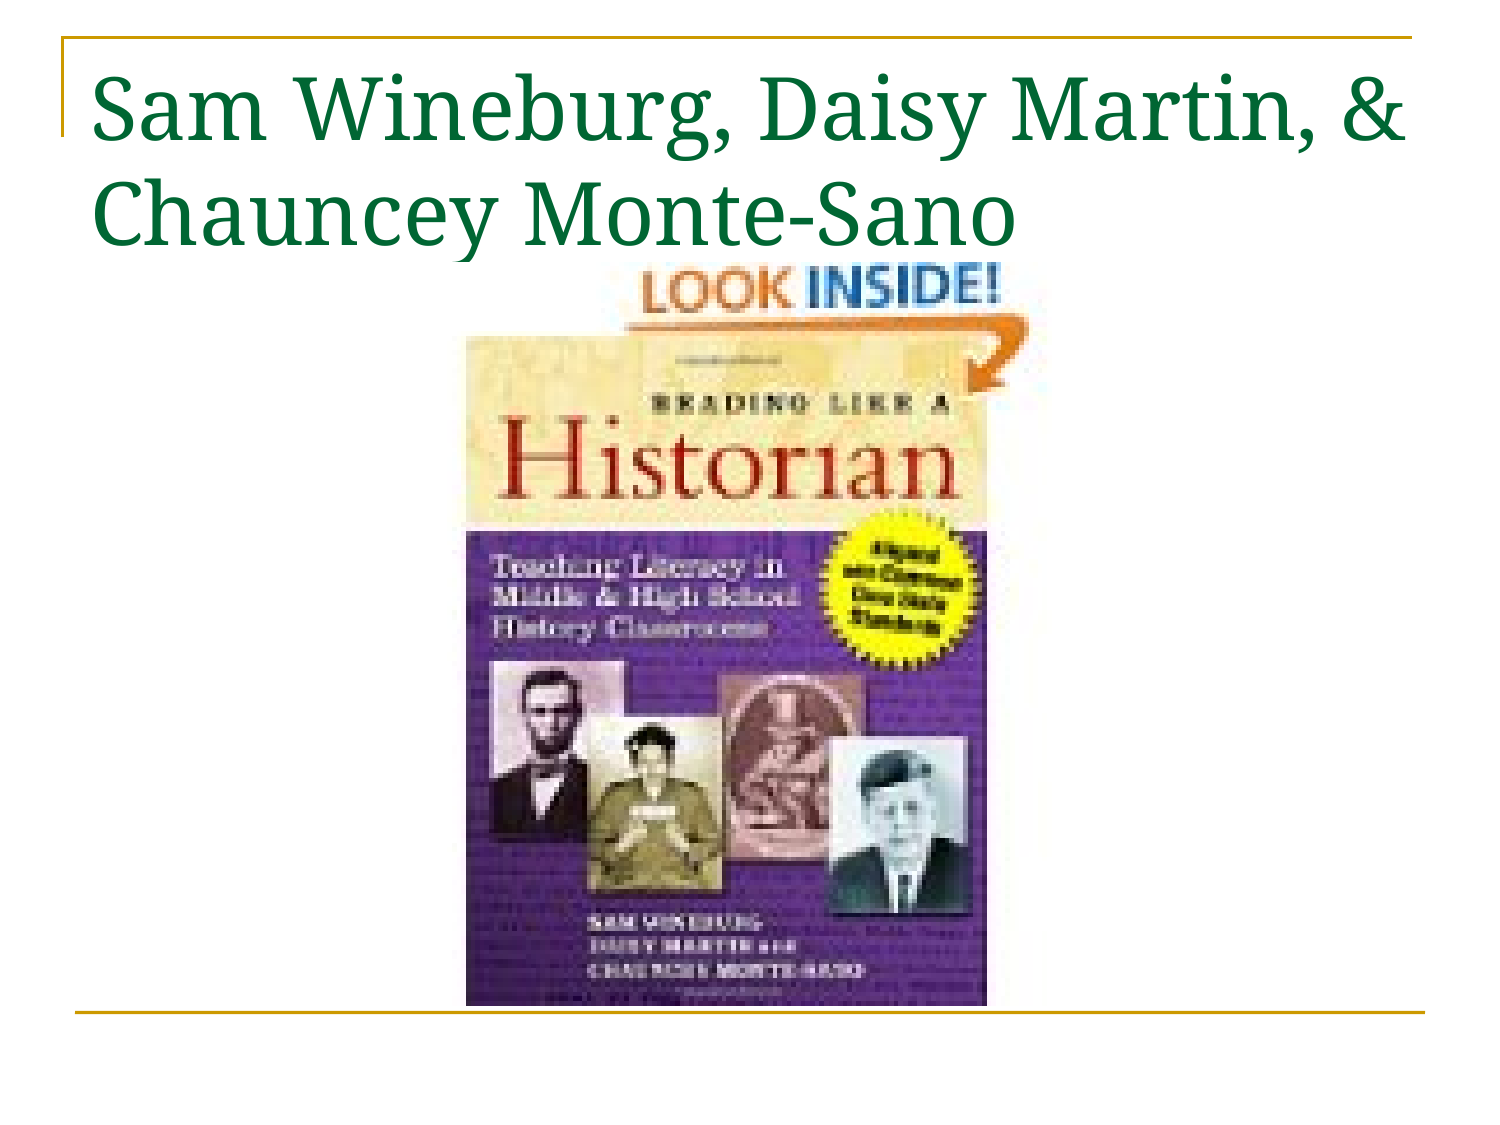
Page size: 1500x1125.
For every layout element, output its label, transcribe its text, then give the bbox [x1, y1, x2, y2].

title Sam Wineburg, Daisy Martin, & Chauncey Monte-Sano [74, 45, 1426, 233]
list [378, 262, 1122, 1006]
